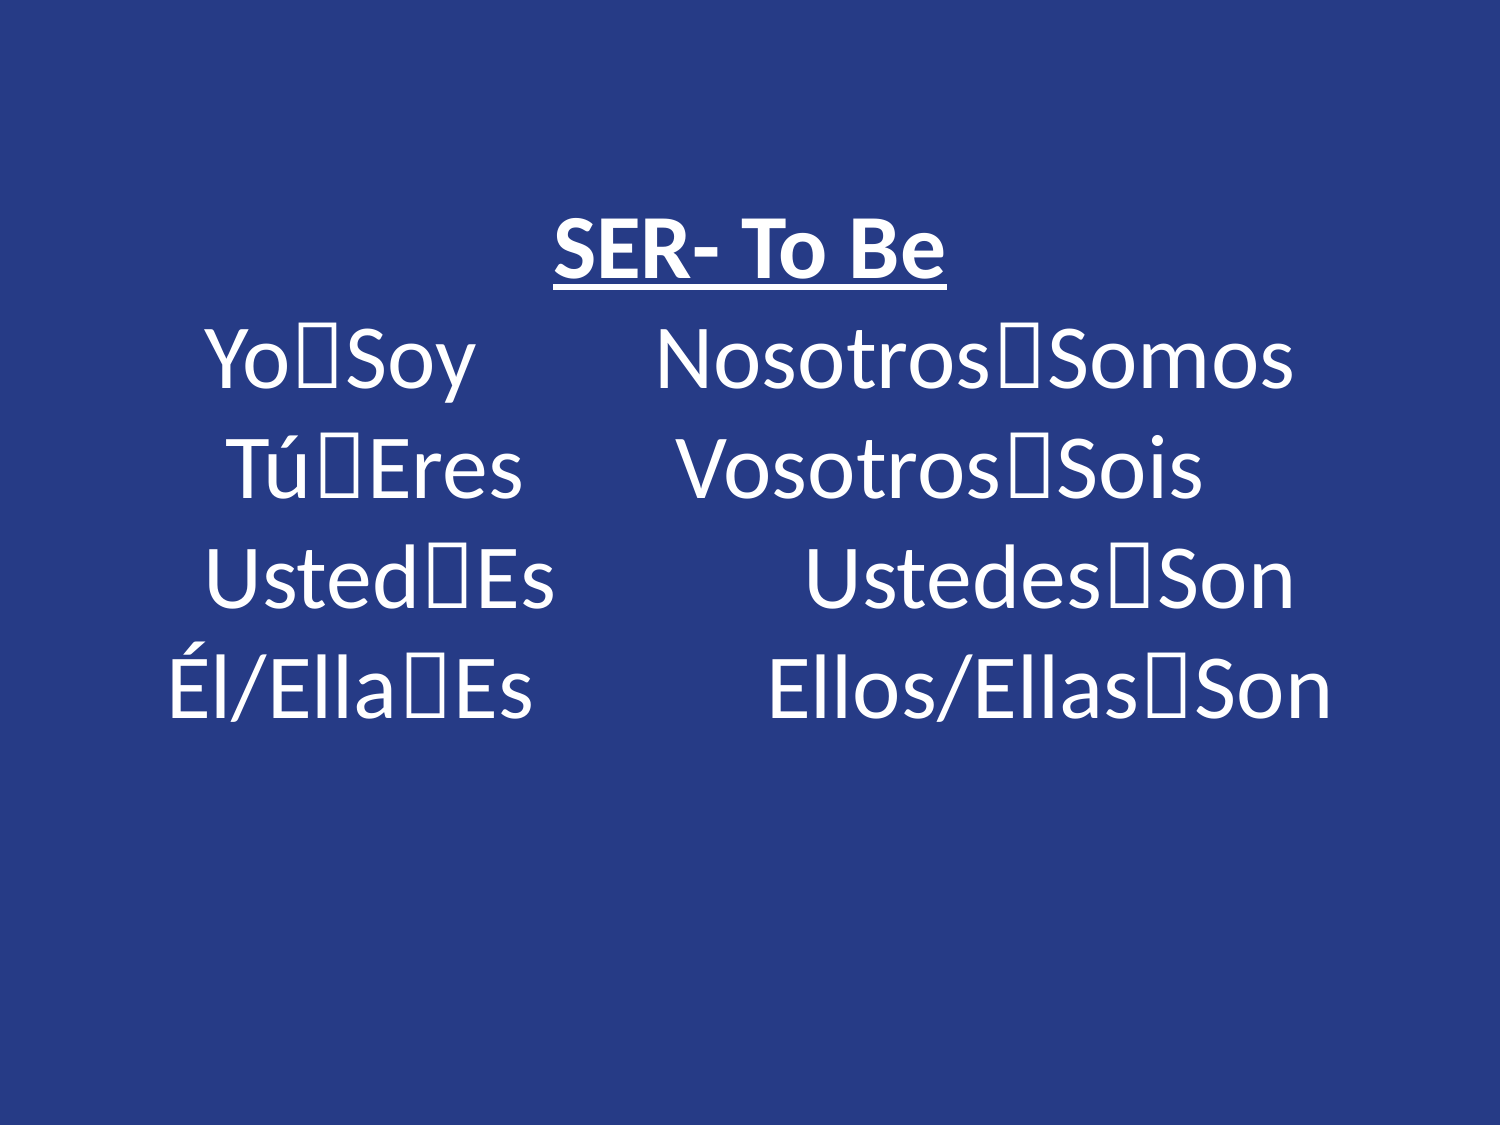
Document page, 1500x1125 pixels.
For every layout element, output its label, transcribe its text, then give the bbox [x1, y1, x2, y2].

title SER- To Be YoSoy NosotrosSomos TúEres VosotrosSois UstedEs UstedesSon Él/EllaEs Ellos/EllasSon [75, 45, 1425, 878]
